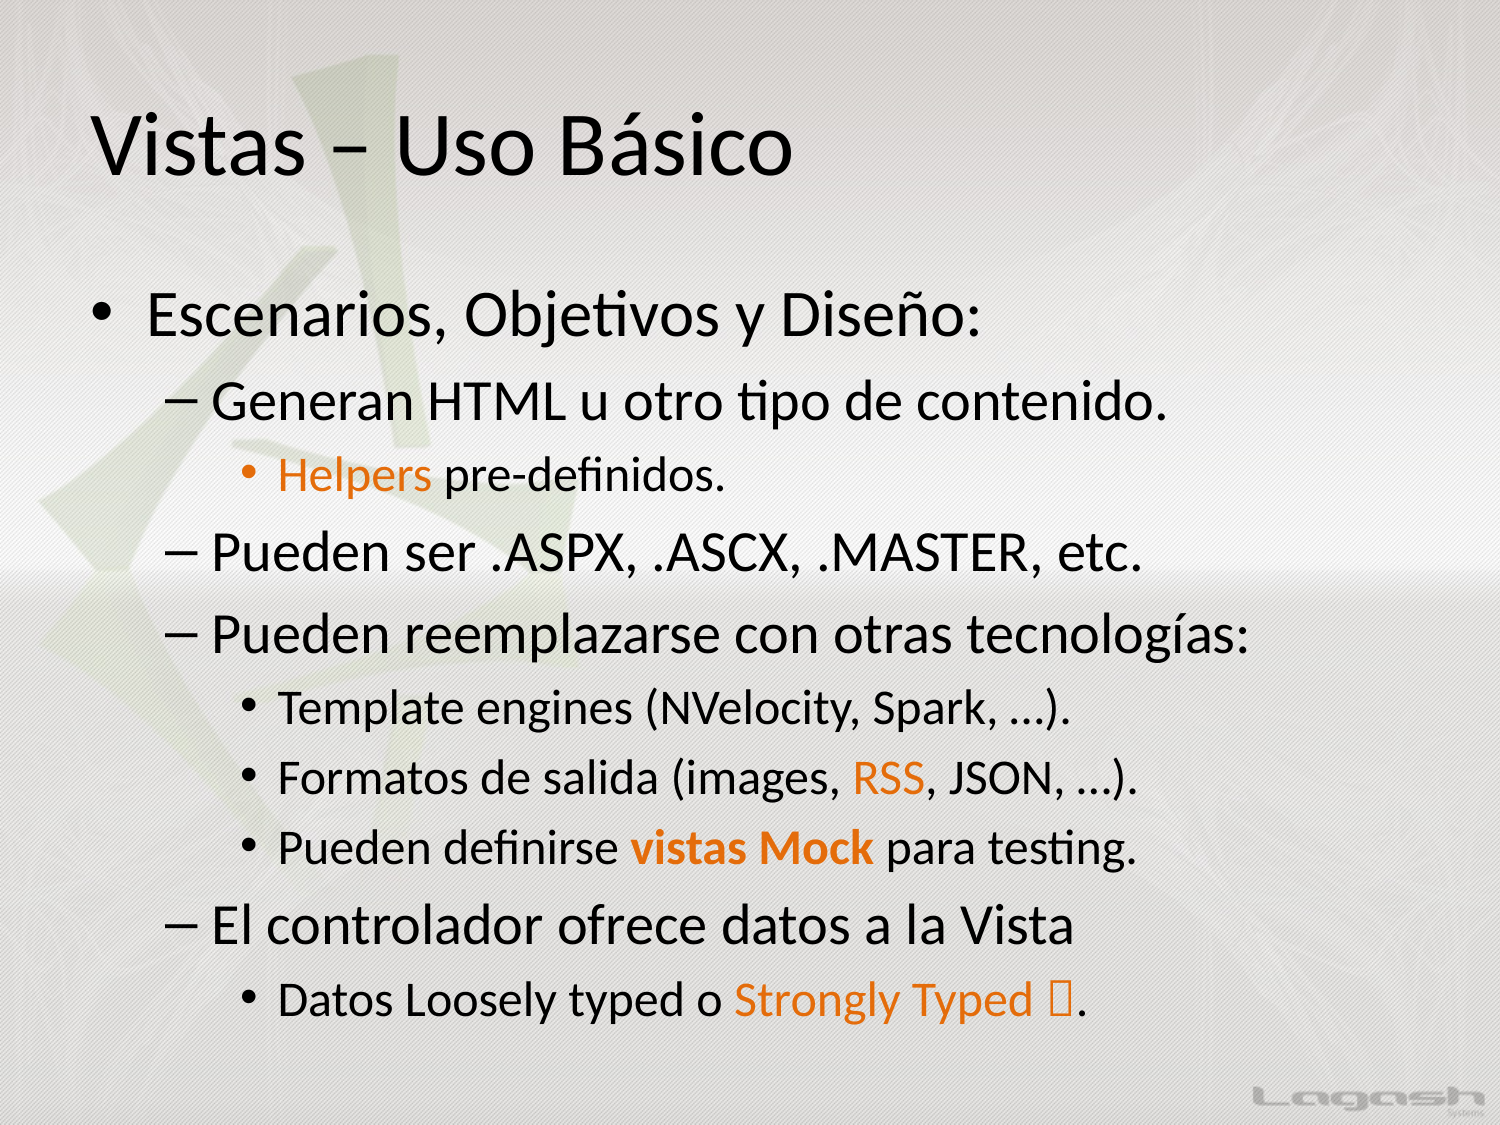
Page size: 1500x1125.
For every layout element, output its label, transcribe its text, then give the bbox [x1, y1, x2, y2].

list Escenarios, Objetivos y Diseño: Generan HTML u otro tipo de contenido. Helpers pre-definidos. Pueden ser .ASPX, .ASCX, .MASTER, etc. Pueden reemplazarse con otras tecnologías: Template engines (NVelocity, Spark, …). Formatos de salida (images, RSS, JSON, …). Pueden definirse vistas Mock para testing. El controlador ofrece datos a la Vista Datos Loosely typed o Strongly Typed . [75, 262, 1425, 1067]
picture [0, 0, 1500, 1125]
title Vistas – Uso Básico [75, 45, 1425, 233]
